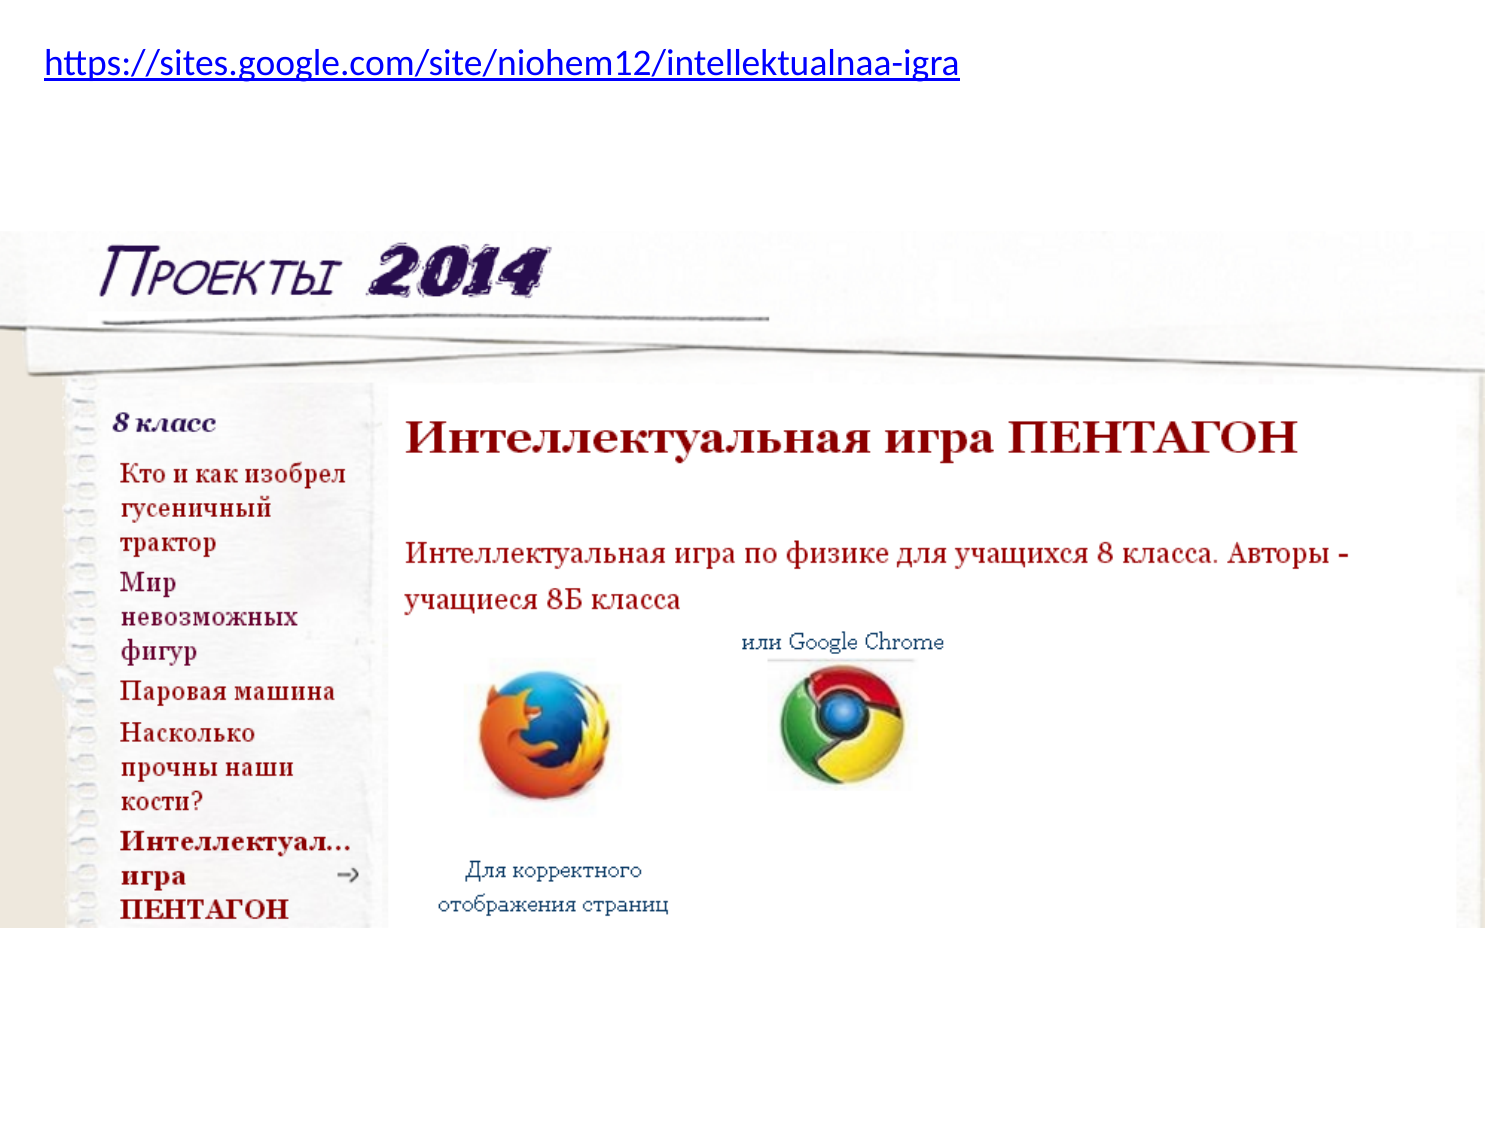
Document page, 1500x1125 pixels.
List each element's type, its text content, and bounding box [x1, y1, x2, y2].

picture [0, 231, 1486, 929]
text_box https://sites.google.com/site/niohem12/intellektualnaa-igra [29, 30, 1235, 136]
